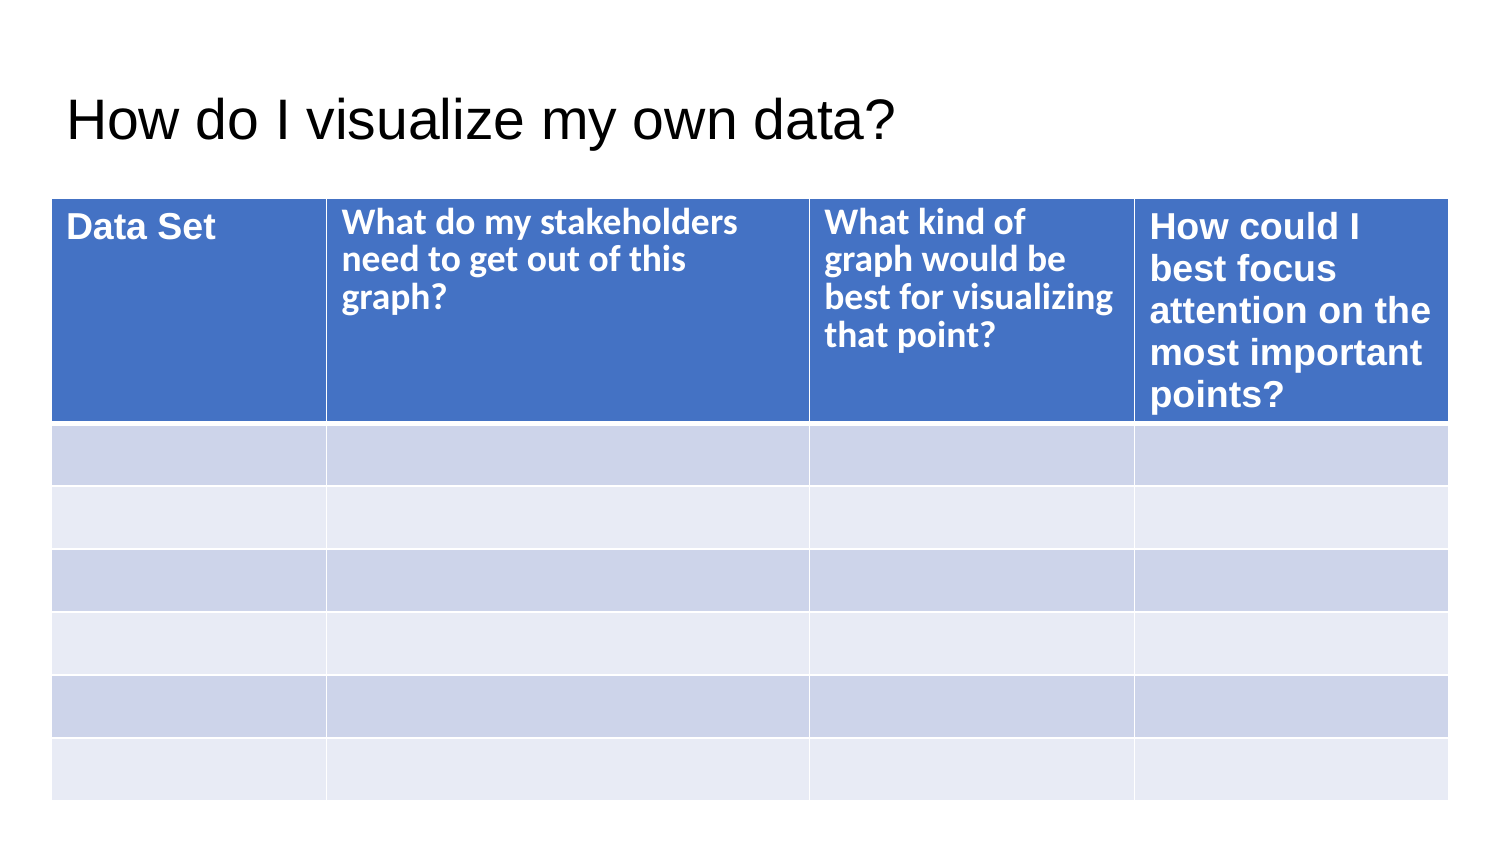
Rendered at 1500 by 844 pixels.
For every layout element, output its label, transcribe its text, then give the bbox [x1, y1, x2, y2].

table_cell [1135, 676, 1448, 737]
table_cell [52, 550, 326, 611]
table_cell [1135, 426, 1448, 485]
table_cell [52, 487, 326, 548]
table_cell [327, 676, 809, 737]
table_cell [327, 613, 809, 674]
table_cell [52, 613, 326, 674]
table_header What do my stakeholders need to get out of this graph? [327, 199, 809, 421]
table_cell [1135, 613, 1448, 674]
table_cell [327, 739, 809, 800]
table_cell [810, 487, 1134, 548]
table_cell [810, 550, 1134, 611]
table_cell [1135, 739, 1448, 800]
table_header What kind of graph would be best for visualizing that point? [810, 199, 1134, 421]
table_header Data Set [52, 199, 326, 421]
table_cell [810, 426, 1134, 485]
table_cell [327, 550, 809, 611]
table_cell [810, 739, 1134, 800]
title How do I visualize my own data? [51, 72, 1449, 167]
table_cell [1135, 550, 1448, 611]
table_header How could I best focus attention on the most important points? [1135, 199, 1448, 421]
table_cell [810, 613, 1134, 674]
table_cell [810, 676, 1134, 737]
table_cell [52, 739, 326, 800]
table_cell [1135, 487, 1448, 548]
table_cell [327, 487, 809, 548]
table_cell [327, 426, 809, 485]
table_cell [52, 426, 326, 485]
table_cell [52, 676, 326, 737]
